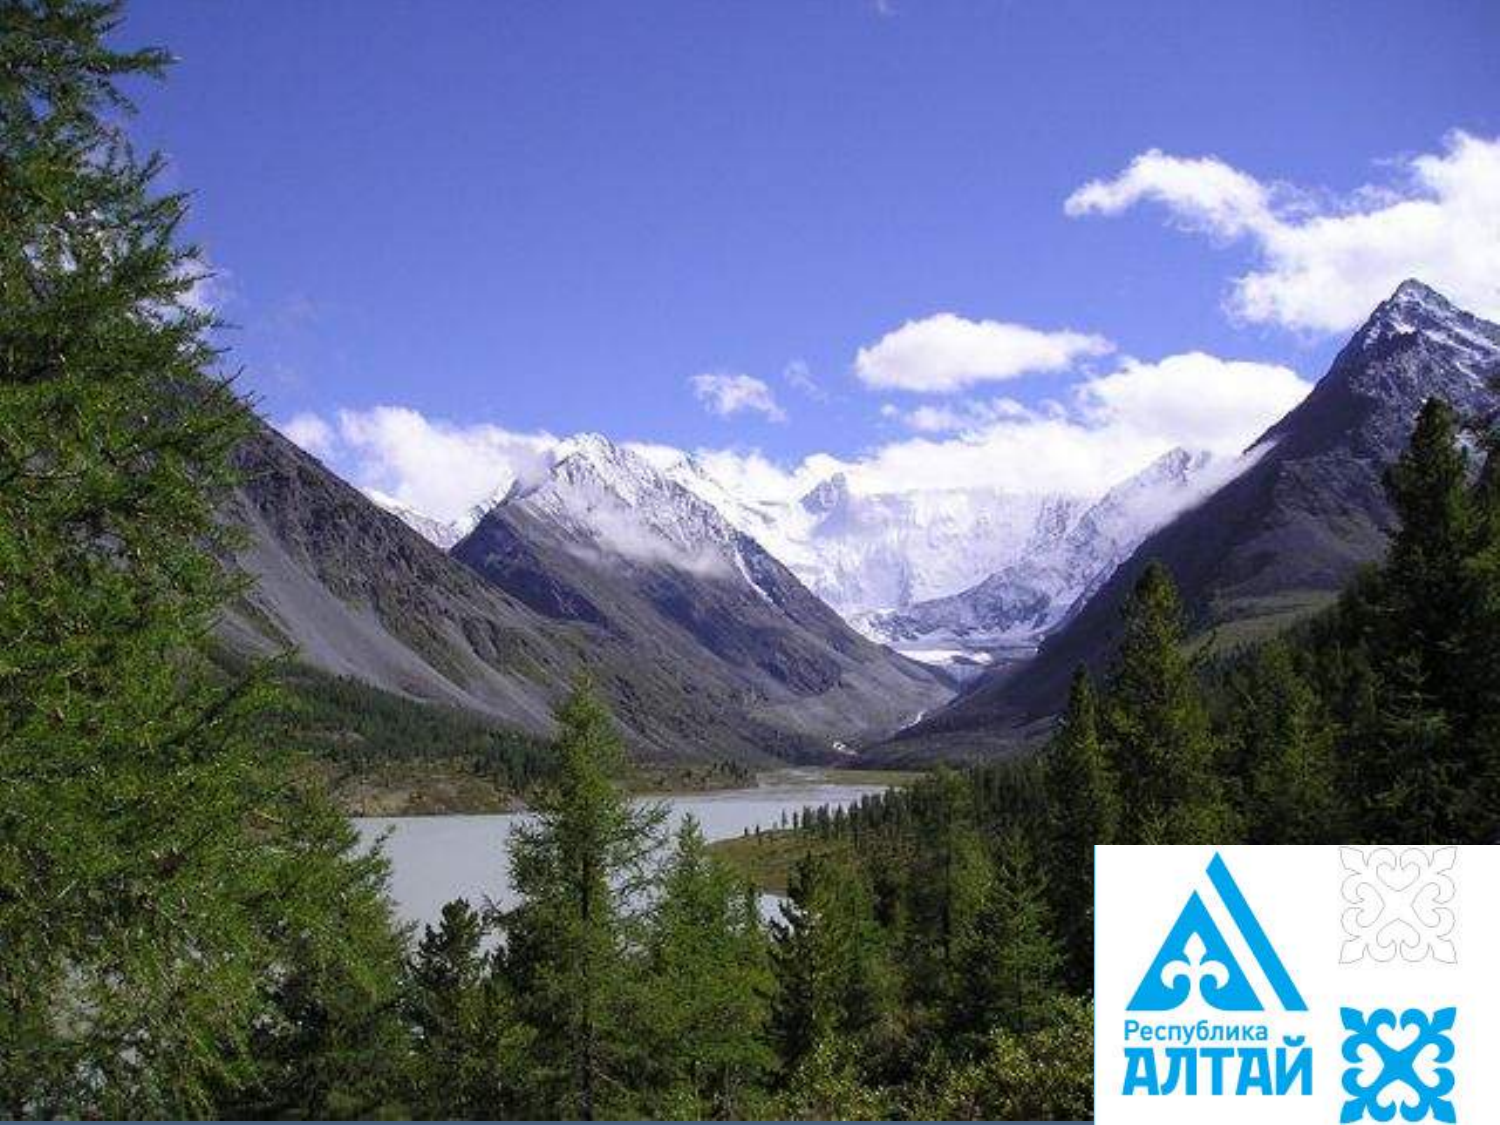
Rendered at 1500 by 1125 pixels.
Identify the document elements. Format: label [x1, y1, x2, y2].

picture [1093, 844, 1500, 1125]
list [0, 0, 1500, 1121]
